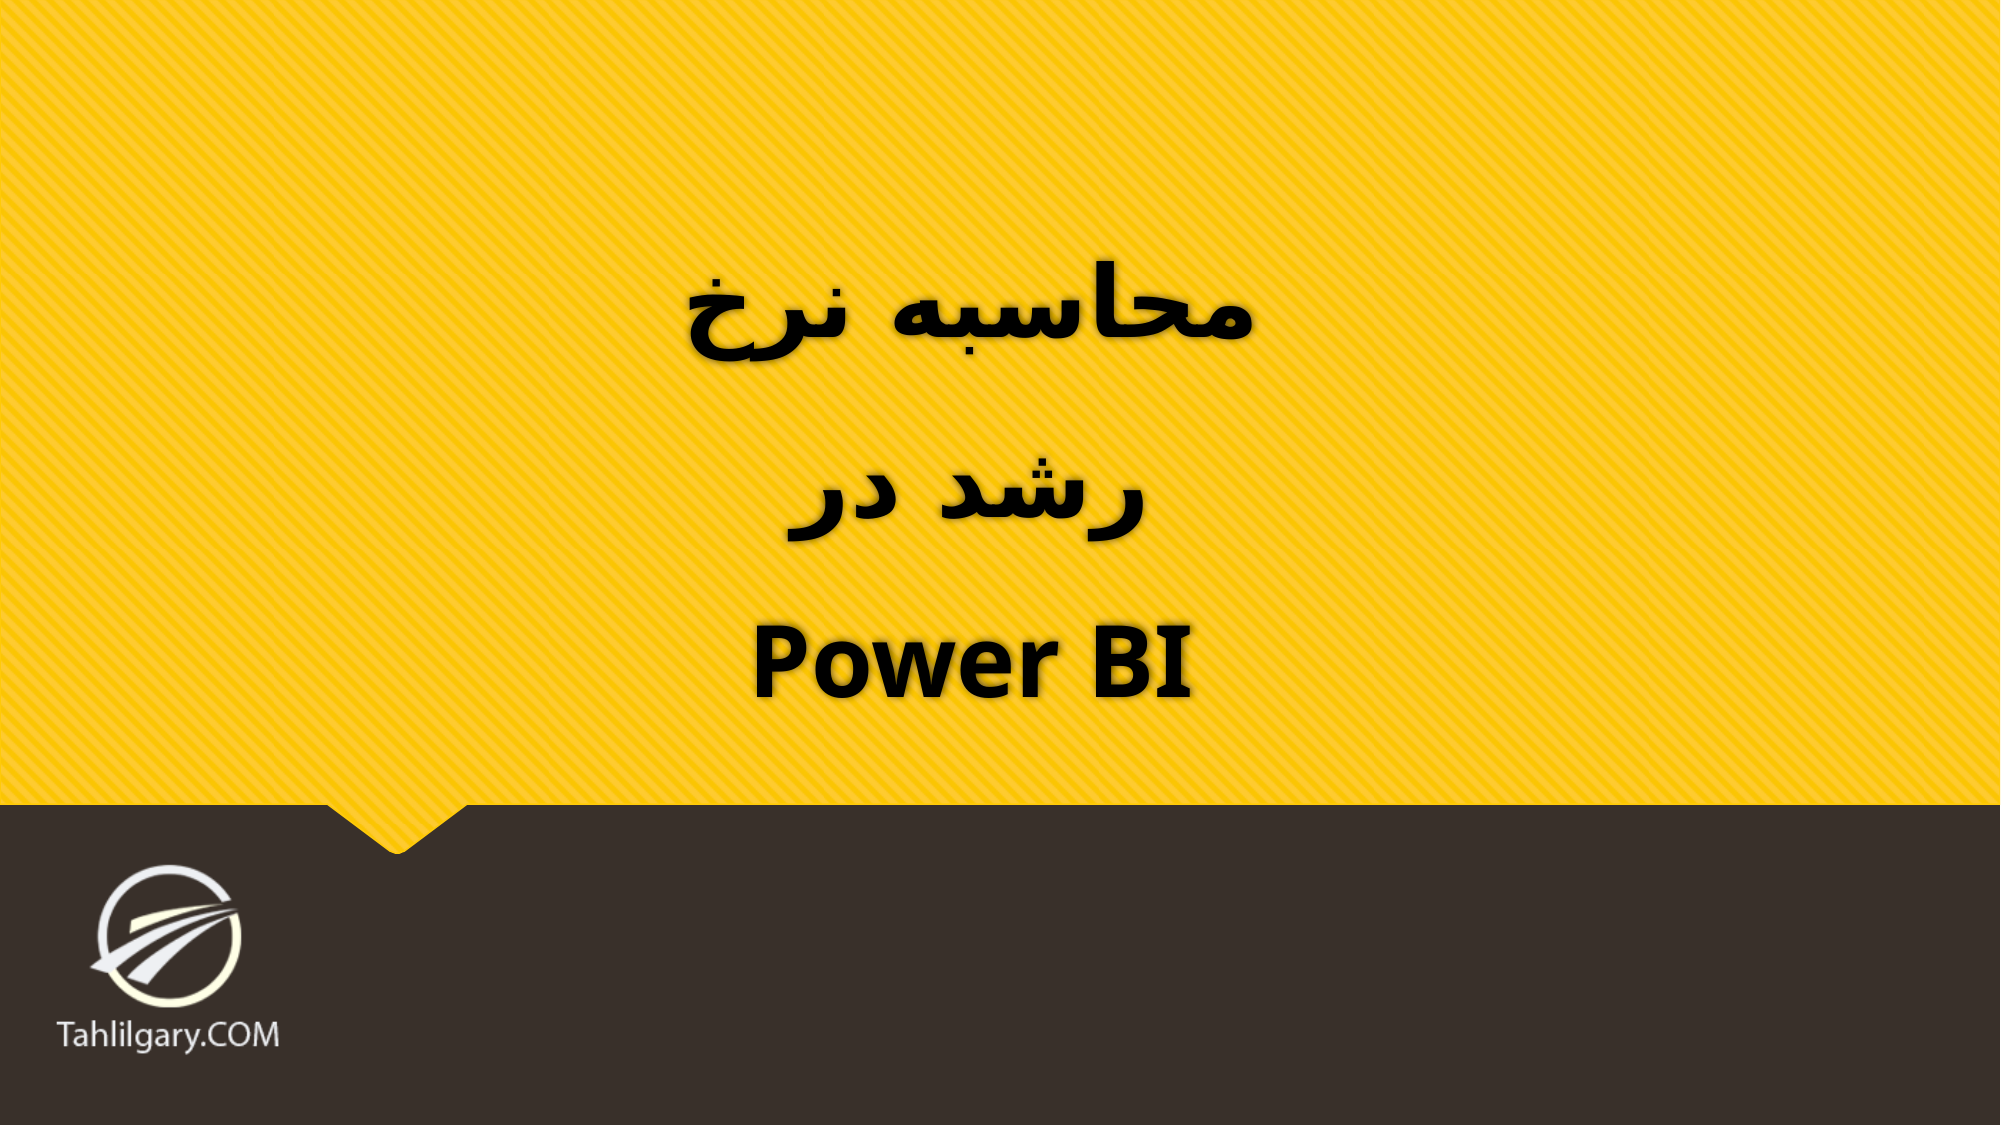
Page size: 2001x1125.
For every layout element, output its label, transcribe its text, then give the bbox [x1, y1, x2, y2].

picture [47, 858, 291, 1068]
text_box محاسبه نرخ رشد در Power BI [593, 158, 1349, 726]
